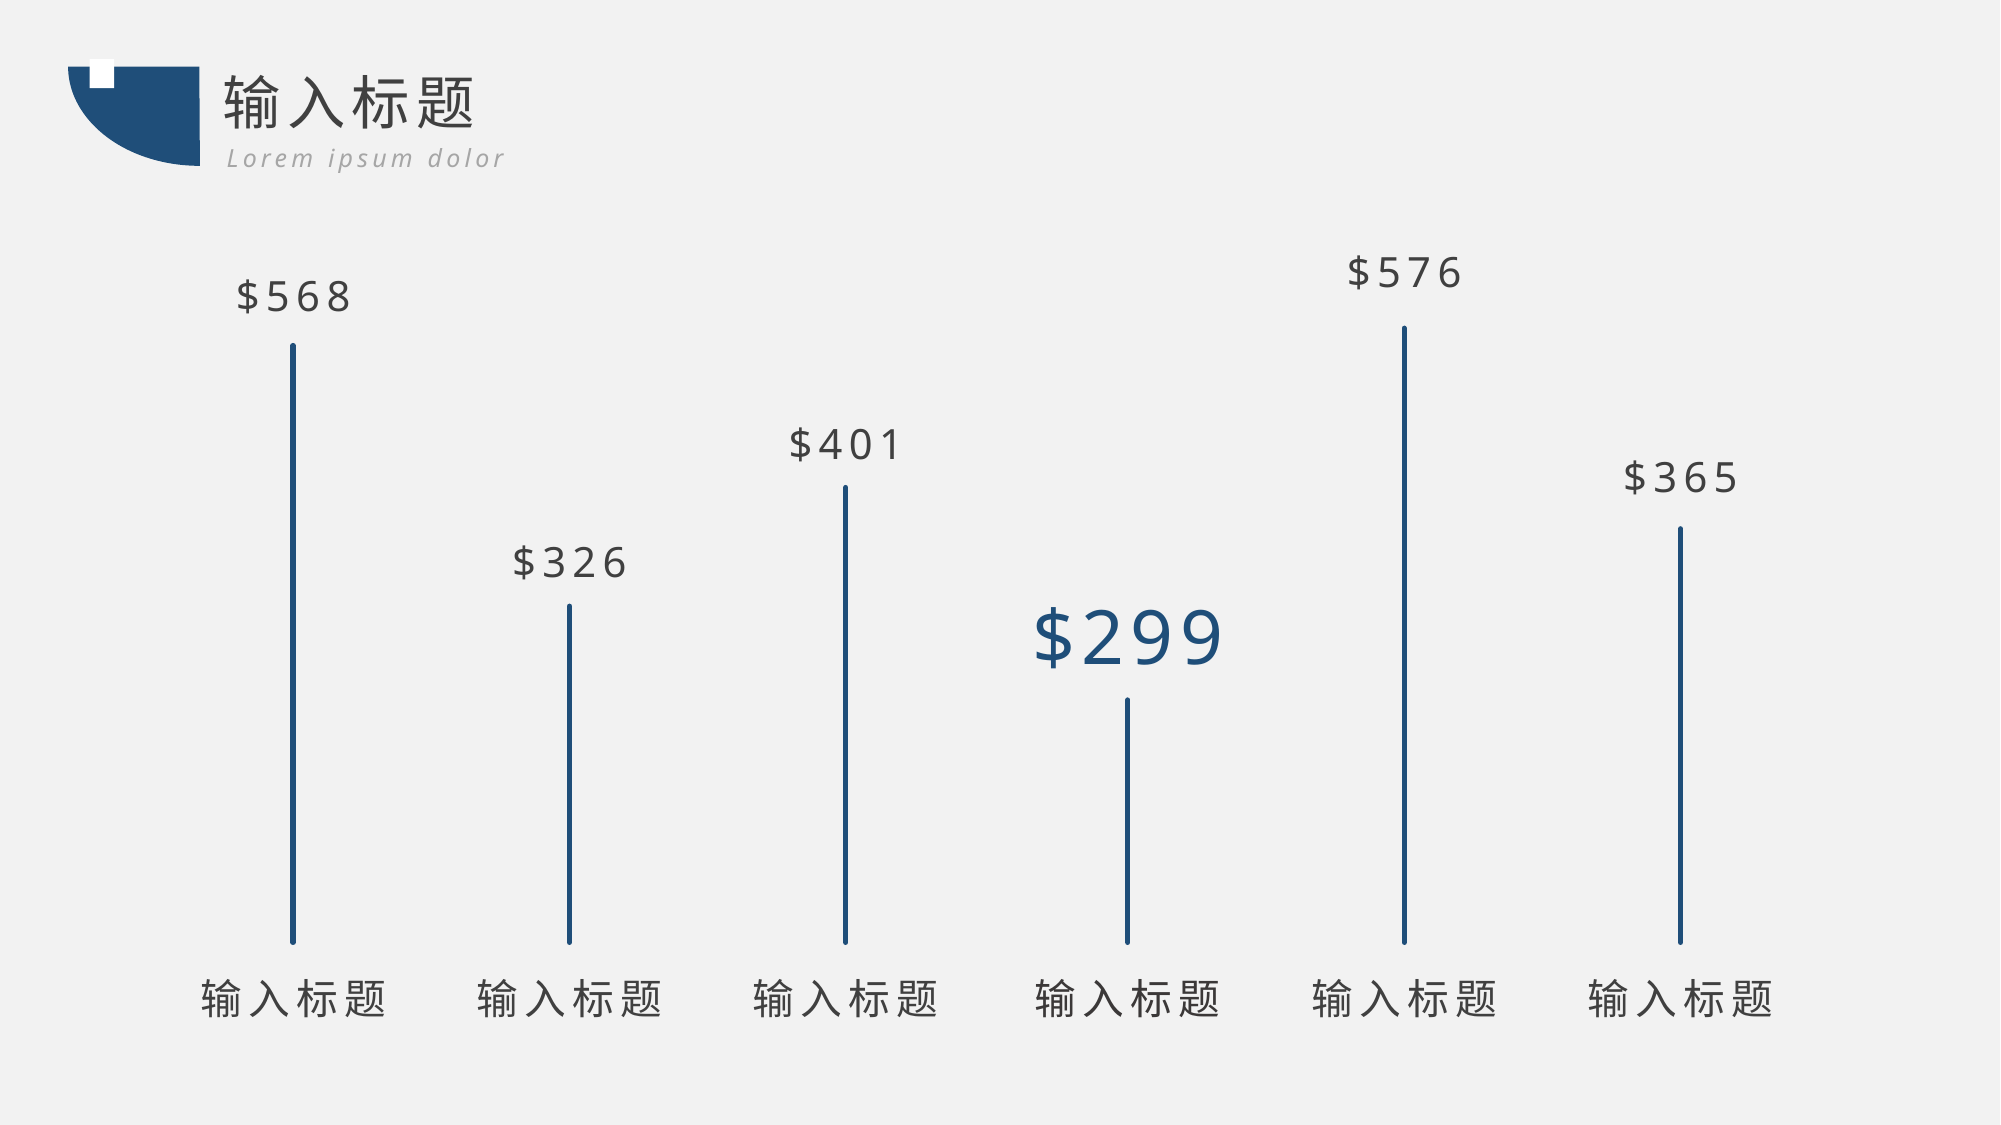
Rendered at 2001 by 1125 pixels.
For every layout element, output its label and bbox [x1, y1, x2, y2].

text_box [67, 0, 584, 177]
text_box [710, 410, 981, 1032]
text_box [958, 582, 1269, 1032]
text_box [1545, 442, 1816, 1032]
text_box [157, 262, 429, 1032]
text_box [1269, 238, 1540, 1032]
text_box [434, 528, 705, 1032]
